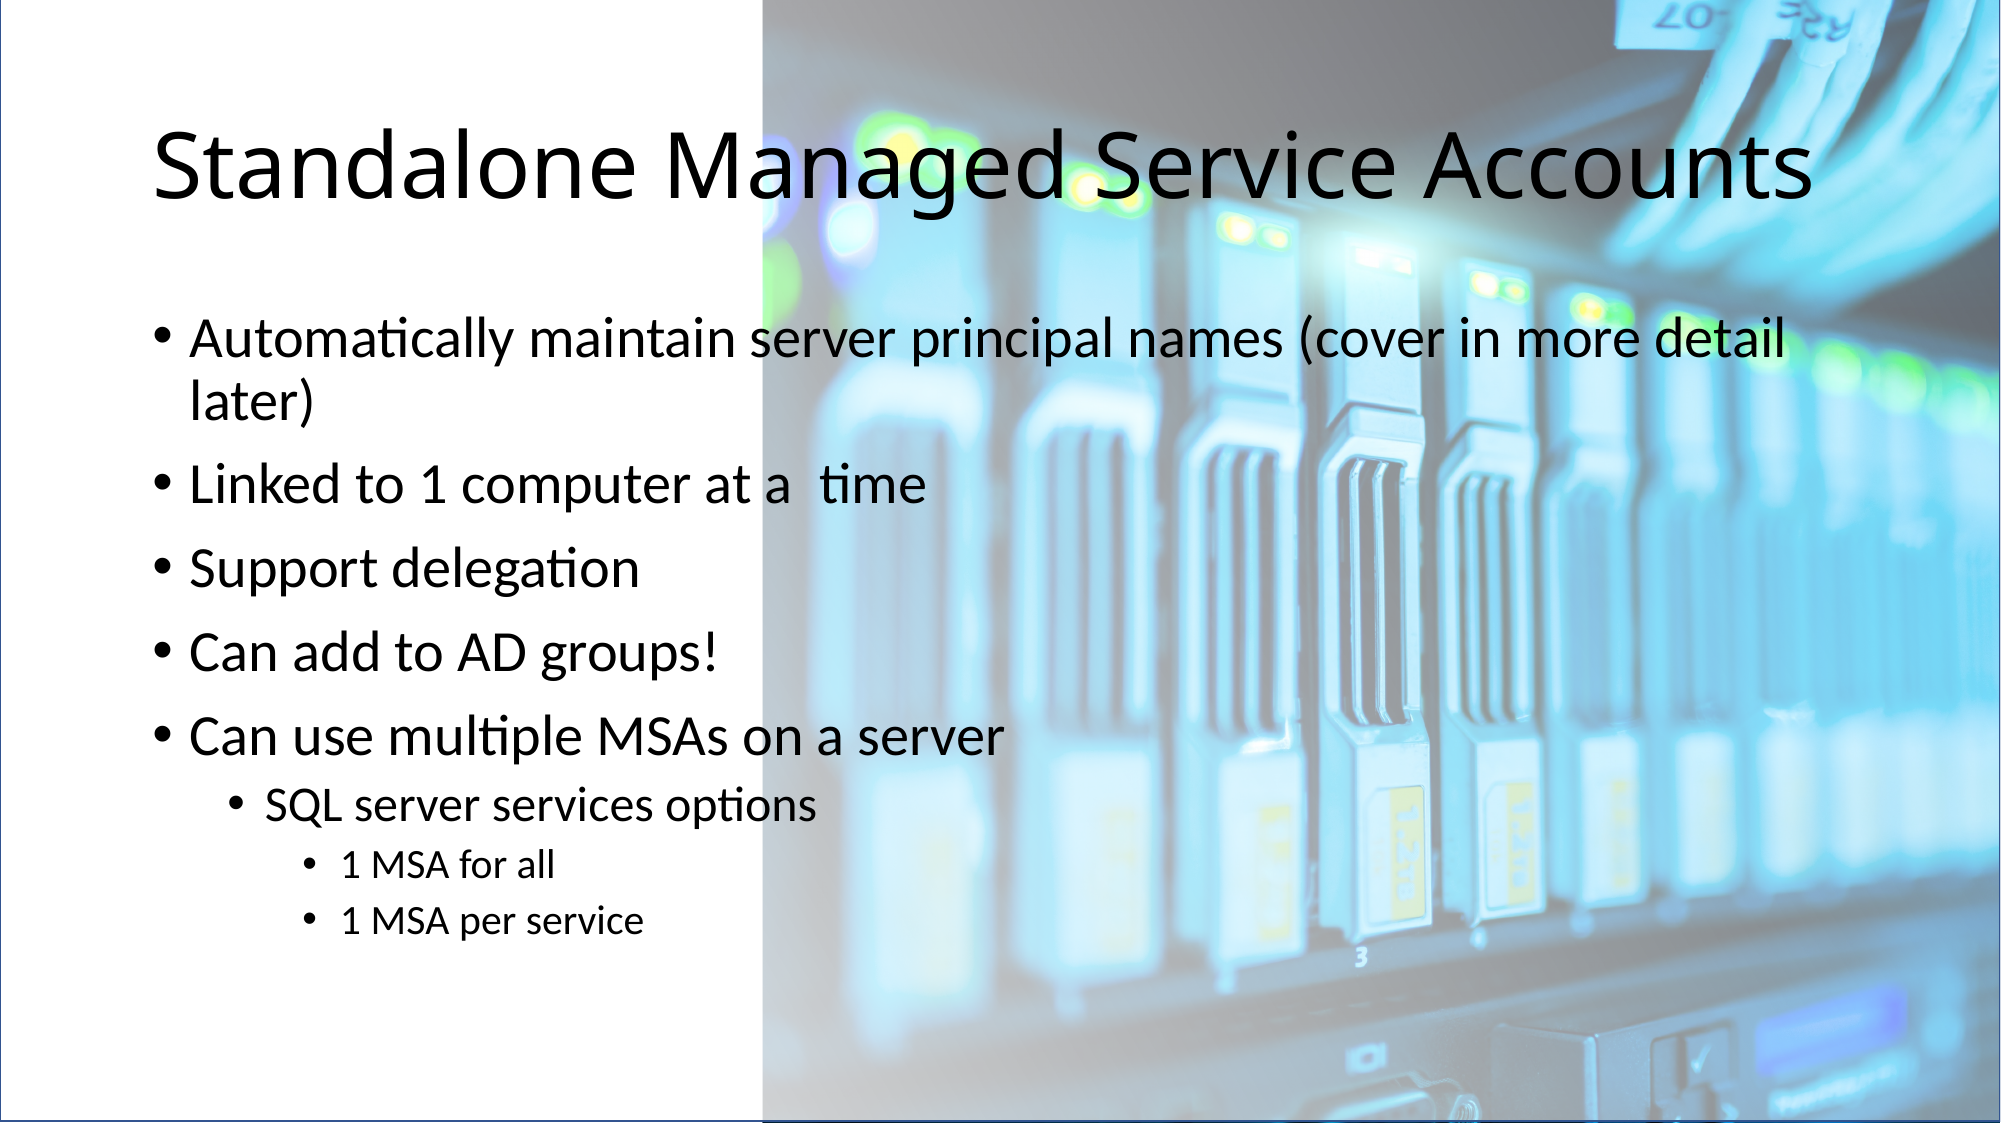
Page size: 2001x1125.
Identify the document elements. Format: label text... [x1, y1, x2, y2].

title Standalone Managed Service Accounts [137, 59, 1863, 278]
list Automatically maintain server principal names (cover in more detail later) Linked to 1 computer at a time Support delegation Can add to AD groups! Can use multiple MSAs on a server SQL server services options 1 MSA for all 1 MSA per service [137, 299, 1863, 1014]
